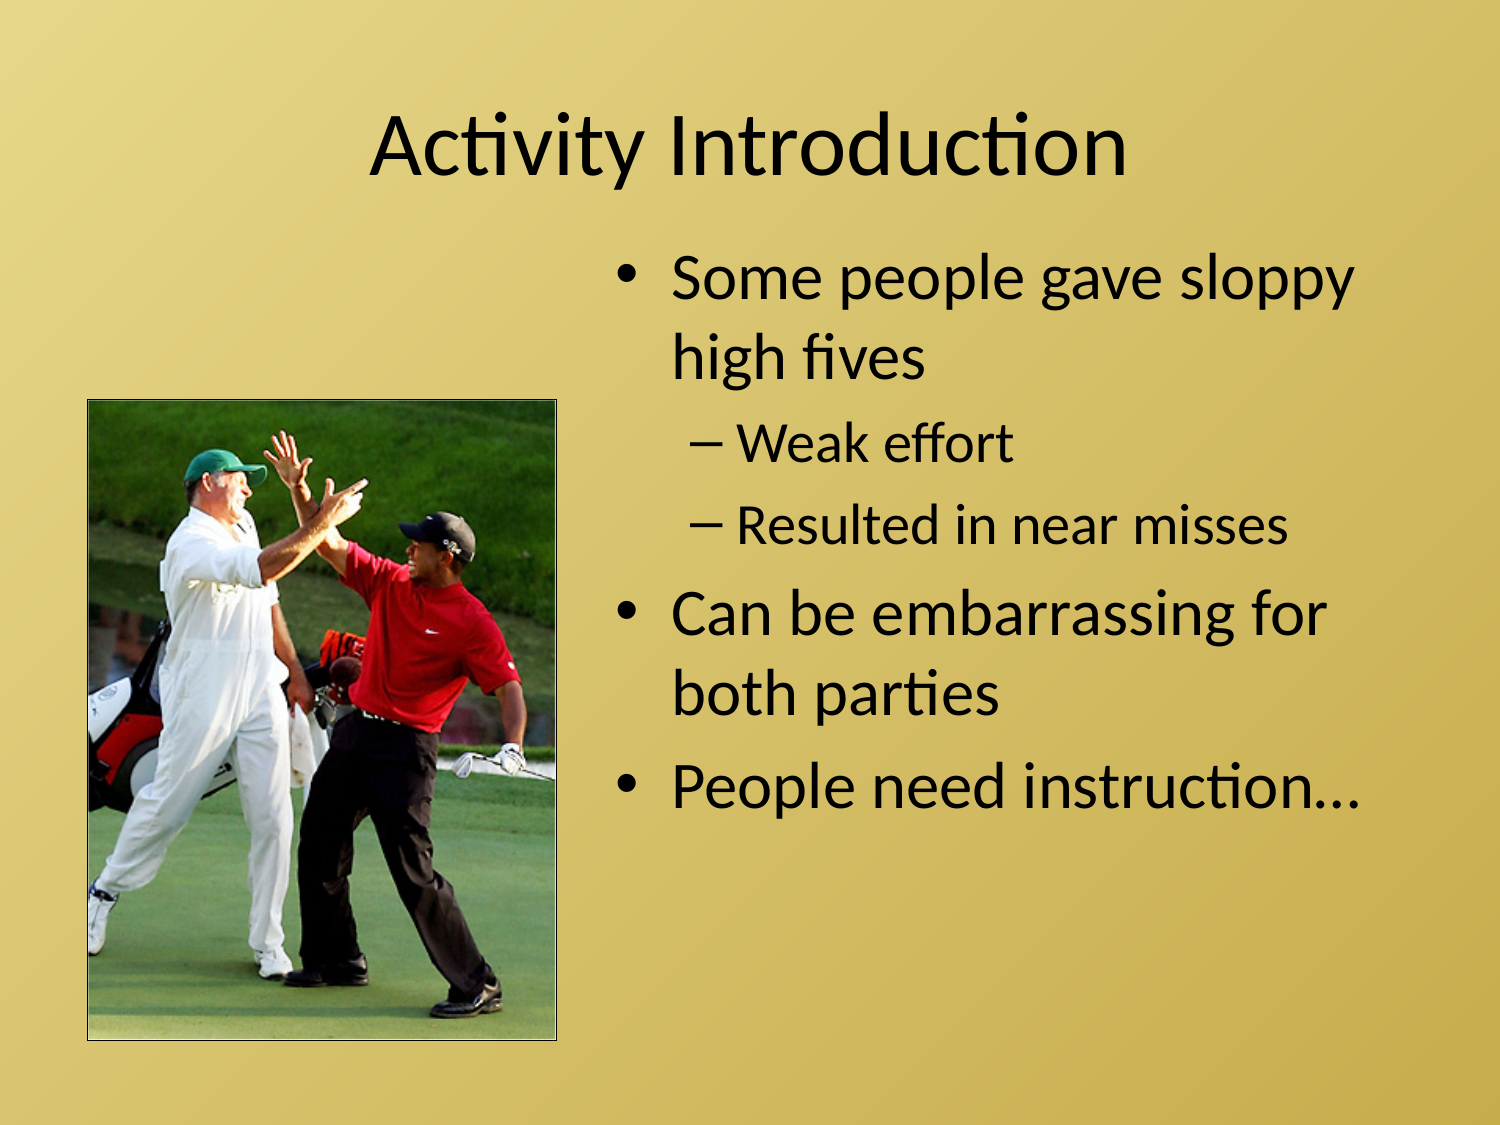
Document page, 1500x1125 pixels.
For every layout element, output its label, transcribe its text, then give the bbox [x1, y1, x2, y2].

title Activity Introduction [75, 45, 1425, 233]
picture [87, 399, 557, 1041]
list Some people gave sloppy high fives Weak effort Resulted in near misses Can be embarrassing for both parties People need instruction… [600, 224, 1413, 968]
